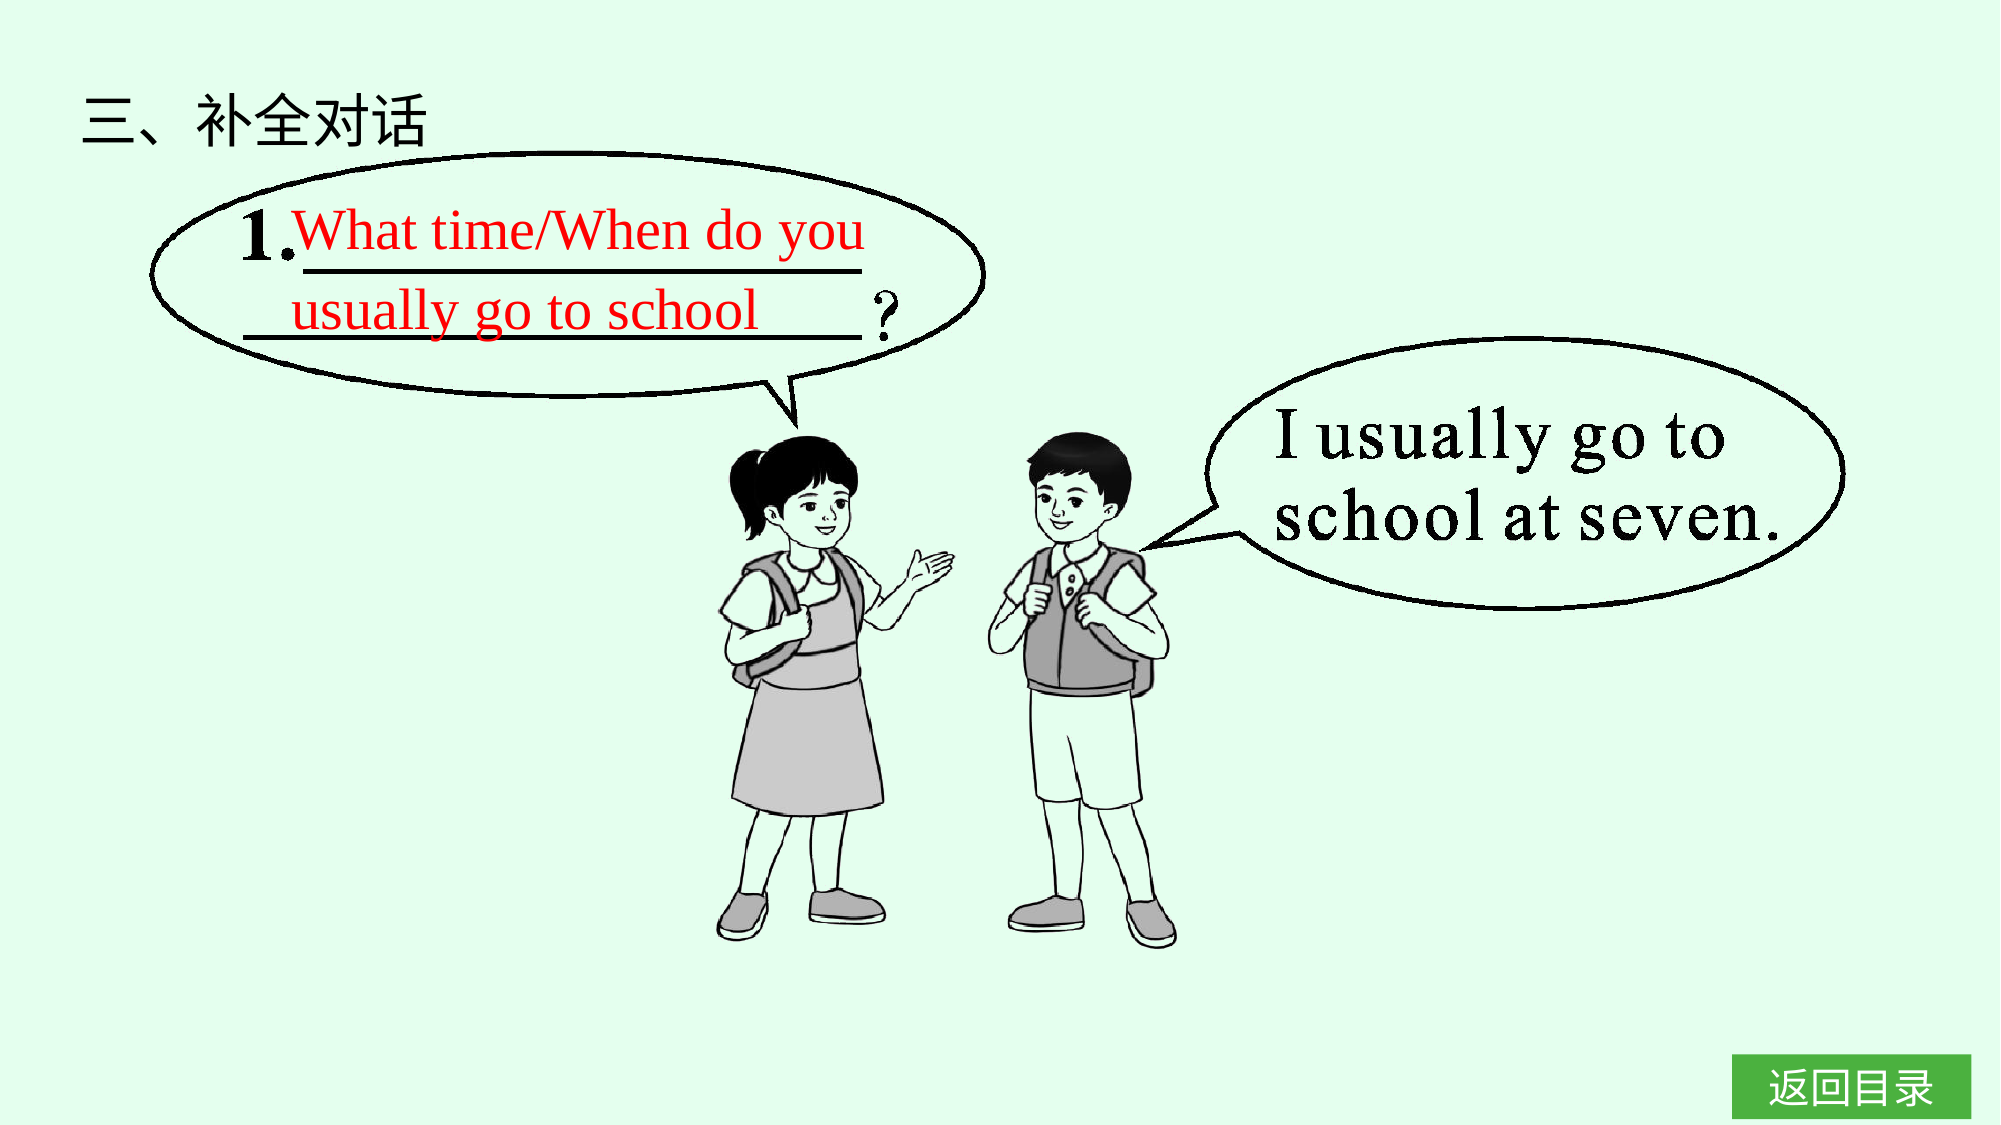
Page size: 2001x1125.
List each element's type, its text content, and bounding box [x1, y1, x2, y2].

text_box 三、补全对话 [64, 55, 444, 162]
picture [147, 143, 1853, 967]
